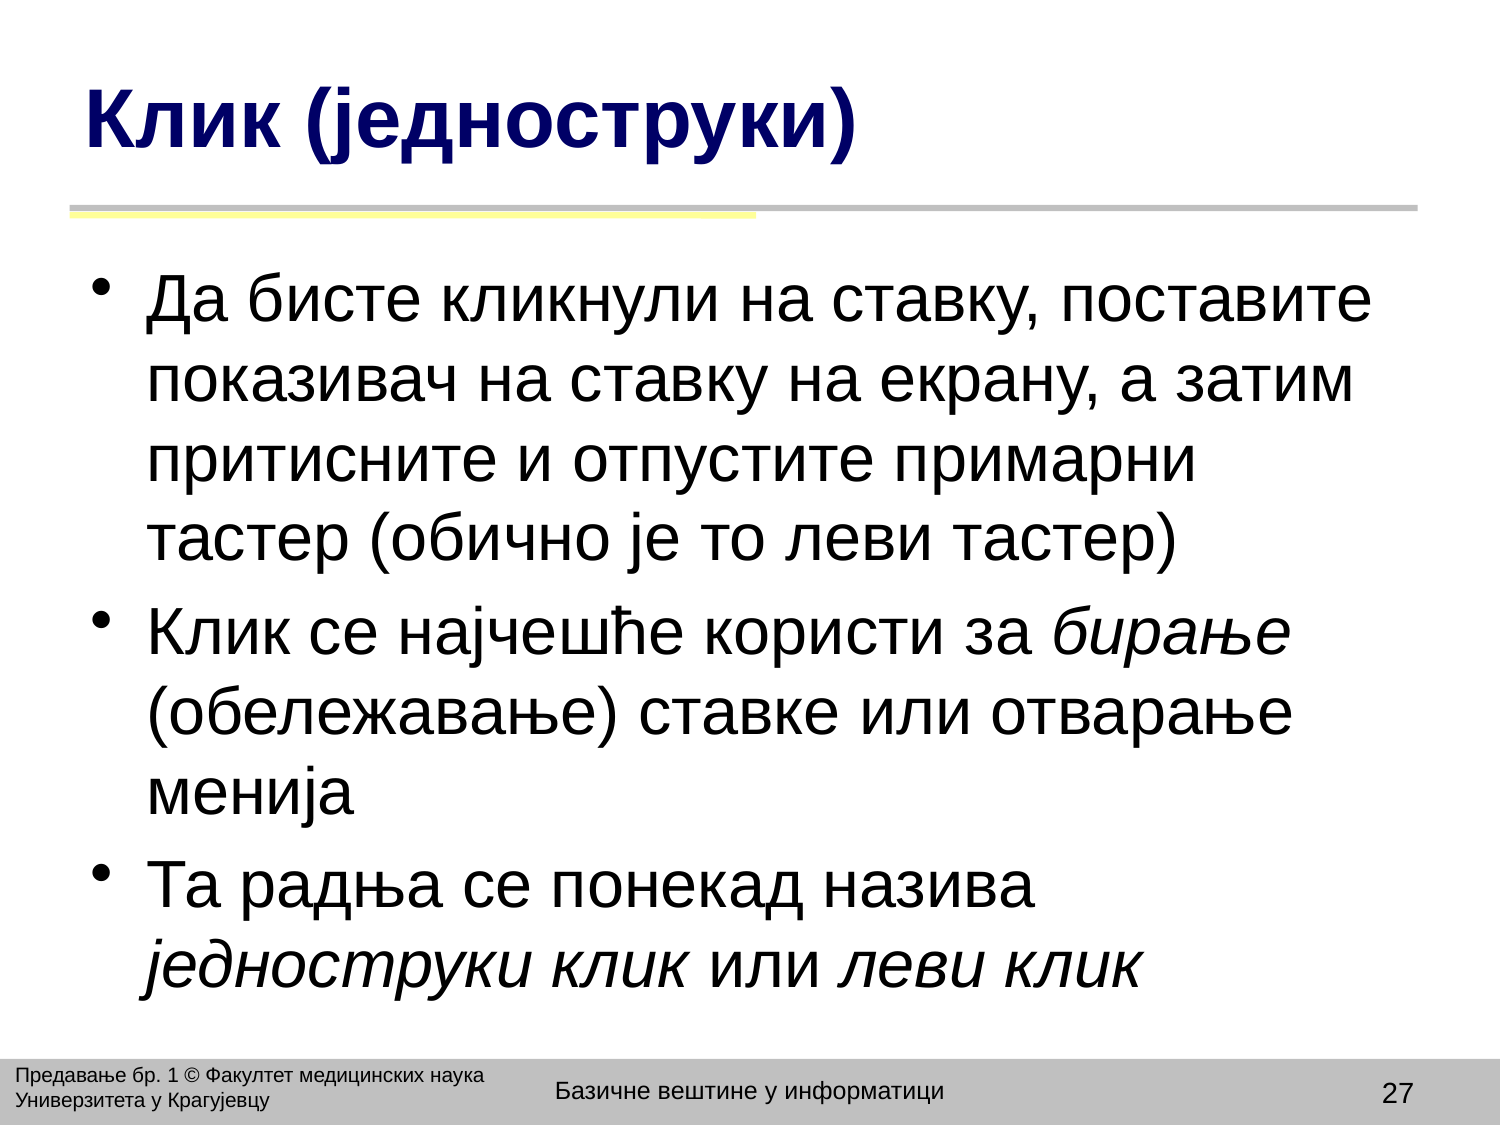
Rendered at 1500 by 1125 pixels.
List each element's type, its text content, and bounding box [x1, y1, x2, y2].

slide_number Предавање бр. 1 © Факултет медицинских наука Универзитета у Крагујевцу [0, 1053, 599, 1108]
slide_number 27 [1079, 1066, 1430, 1125]
title Клик (једноструки) [69, 19, 1426, 208]
footer Базичне вештине у информатици [512, 1066, 988, 1125]
list Да бисте кликнули на ставку, поставите показивач на ставку на екрану, а затим притисните и отпустите примарни тастер (обично је то леви тастер) Клик се најчешће користи за бирање (обележавање) ставке или отварање менија Та радња се понекад назива једноструки клик или леви клик [74, 246, 1426, 1023]
